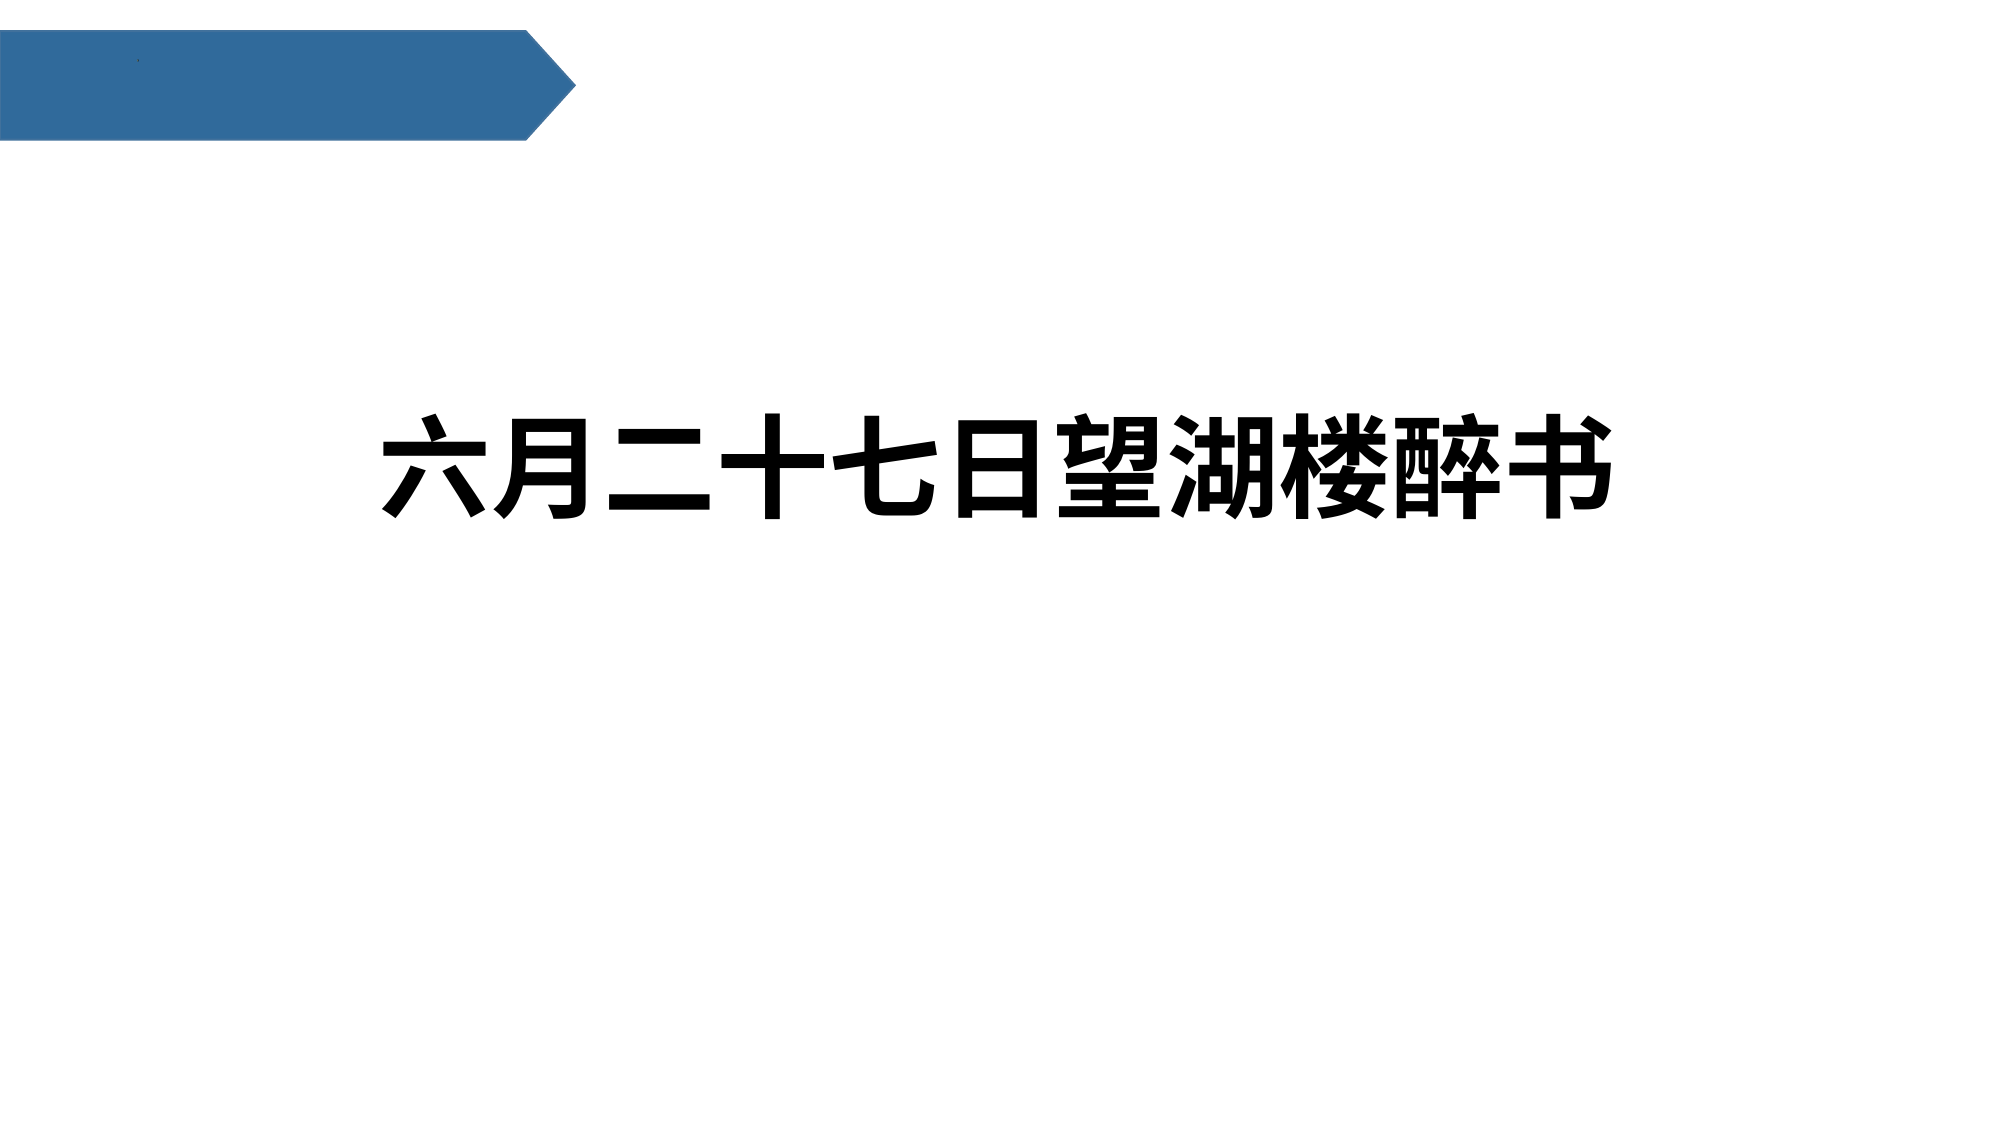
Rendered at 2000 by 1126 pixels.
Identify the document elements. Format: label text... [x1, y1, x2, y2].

text_box 六月二十七日望湖楼醉书 [0, 389, 2000, 540]
